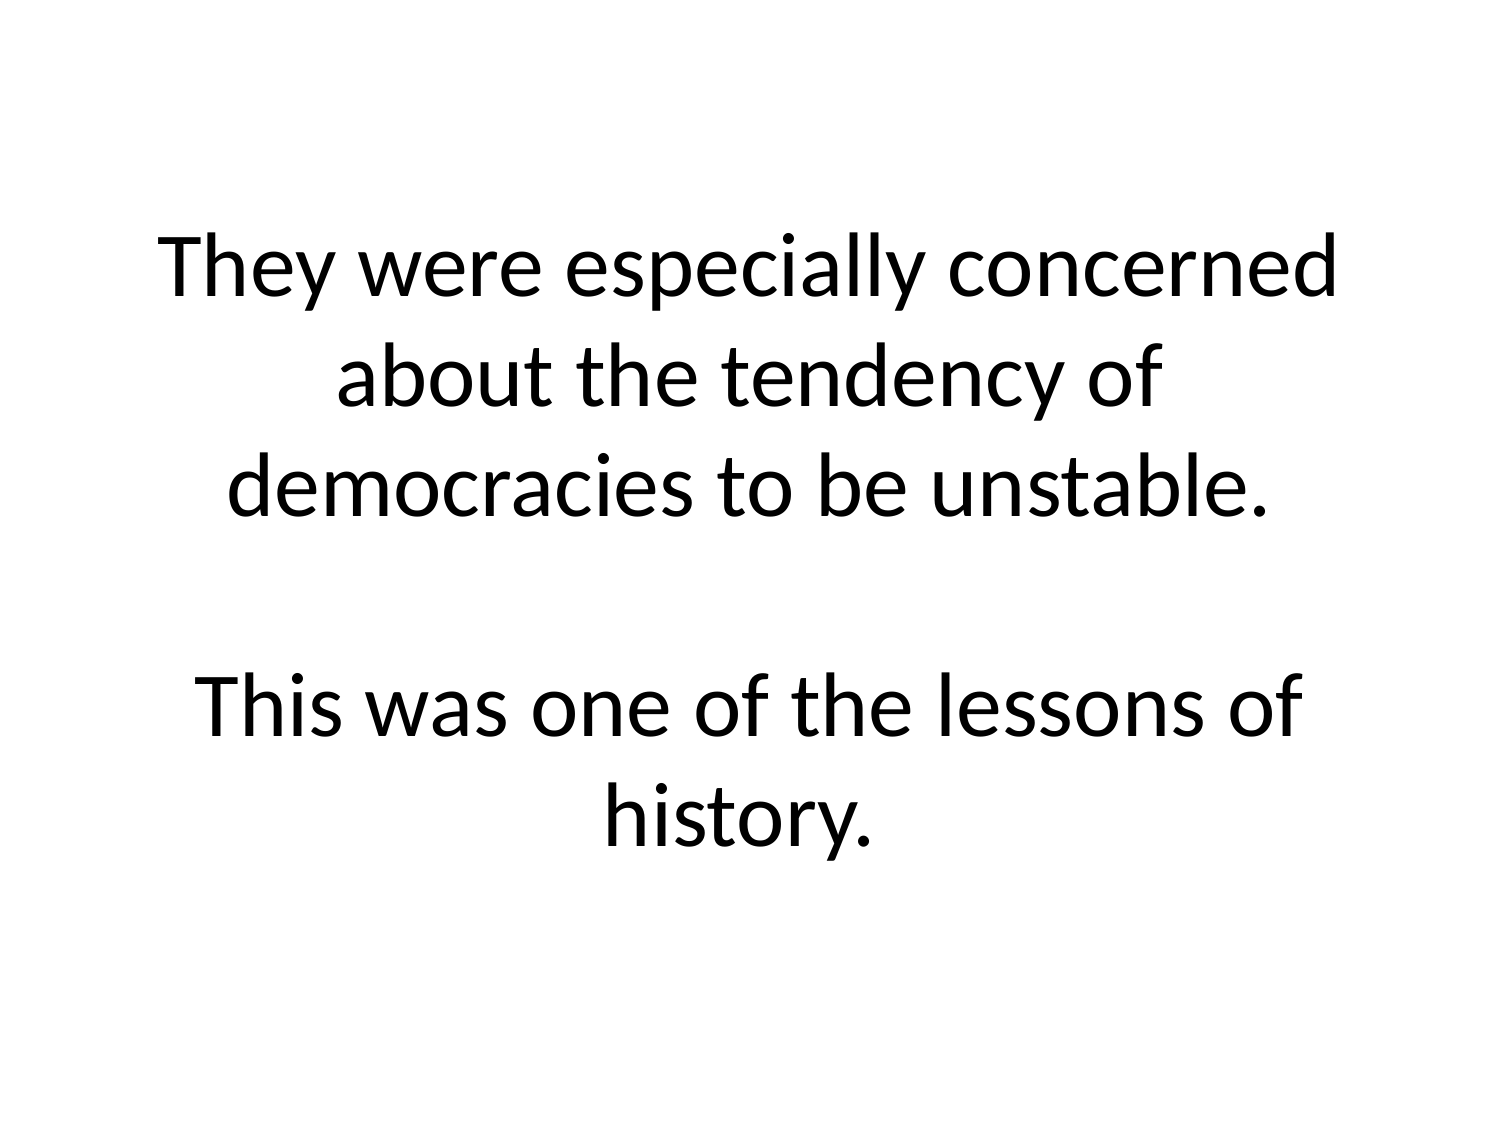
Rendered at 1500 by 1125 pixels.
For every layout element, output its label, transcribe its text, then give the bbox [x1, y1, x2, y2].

title They were especially concerned about the tendency of democracies to be unstable. This was one of the lessons of history. [74, 44, 1426, 1026]
